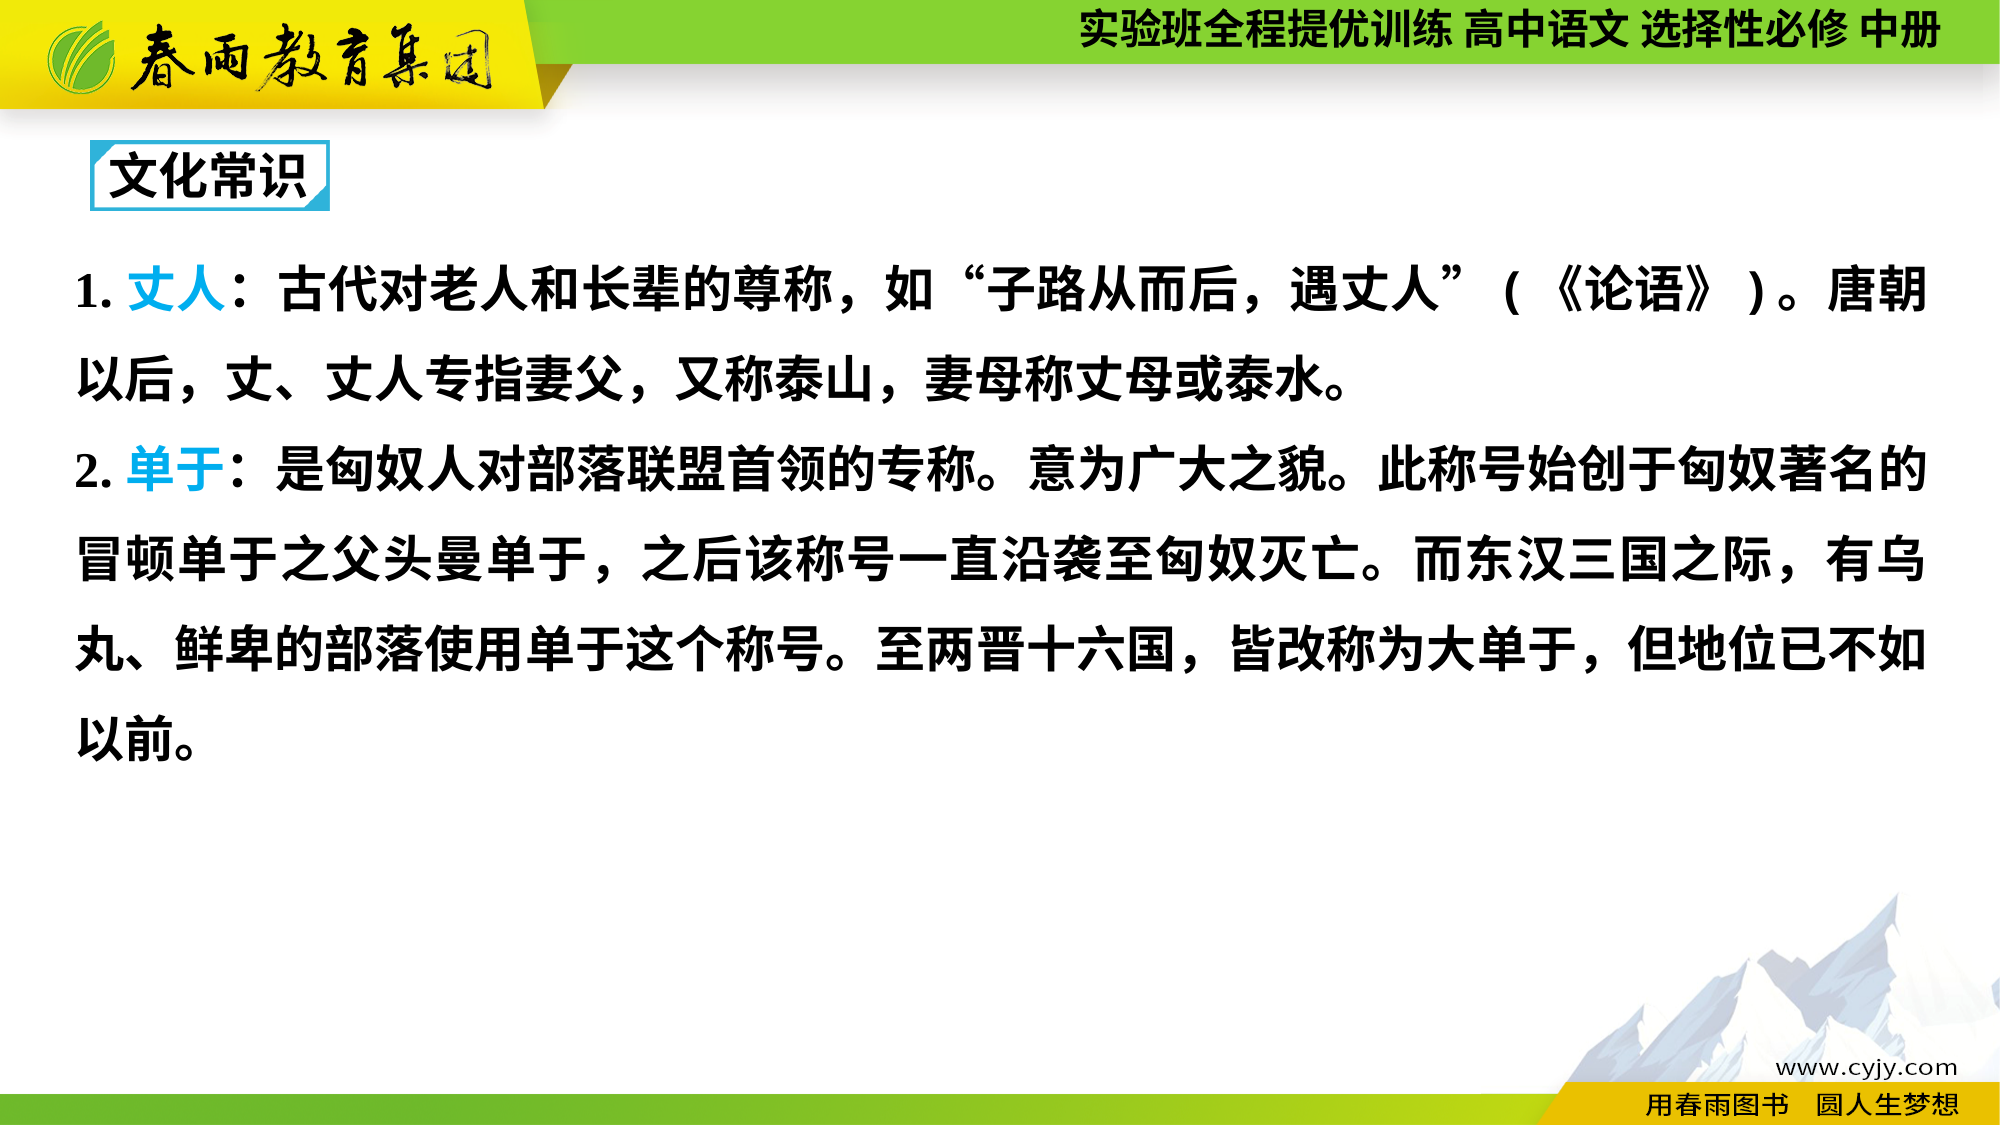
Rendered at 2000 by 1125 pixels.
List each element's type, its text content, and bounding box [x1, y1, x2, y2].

list 1.丈人：古代对老人和长辈的尊称，如“子路从而后，遇丈人”(《论语》)。唐朝以后，丈、丈人专指妻父，又称泰山，妻母称丈母或泰水。 2.单于：是匈奴人对部落联盟首领的专称。意为广大之貌。此称号始创于匈奴著名的冒顿单于之父头曼单于，之后该称号一直沿袭至匈奴灭亡。而东汉三国之际，有乌丸、鲜卑的部落使用单于这个称号。至两晋十六国，皆改称为大单于，但地位已不如以前。 [59, 220, 1944, 770]
picture [0, 0, 2000, 1125]
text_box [89, 136, 330, 214]
